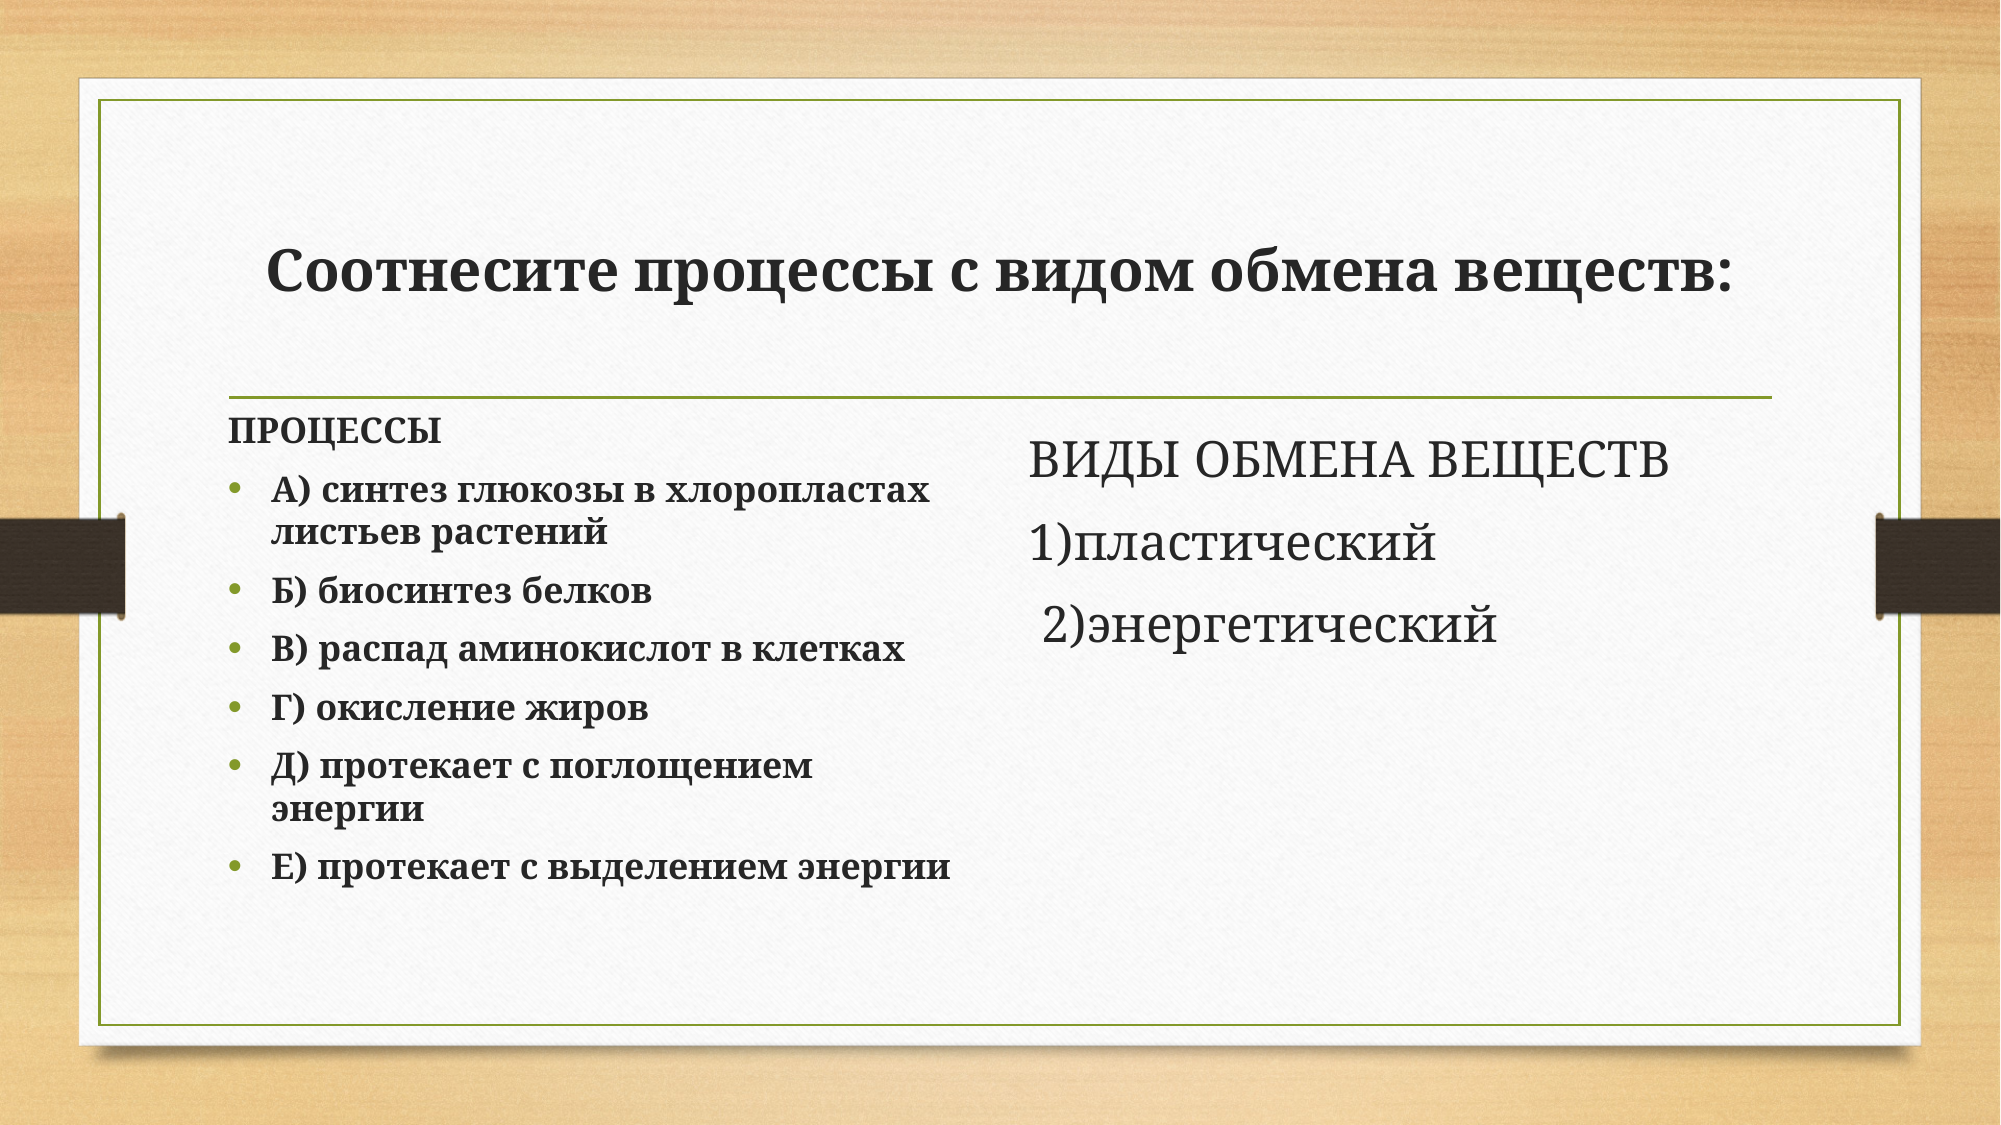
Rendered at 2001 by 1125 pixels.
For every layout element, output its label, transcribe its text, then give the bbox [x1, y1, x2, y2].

list ПРОЦЕССЫ А) синтез глюкозы в хлоропластах листьев растений Б) биосинтез белков В) распад аминокислот в клетках Г) окисление жиров Д) протекает с поглощением энергии Е) протекает с выделением энергии [213, 400, 987, 963]
title Соотнесите процессы с видом обмена веществ: [212, 161, 1788, 375]
picture [0, 0, 2001, 1125]
list ВИДЫ ОБМЕНА ВЕЩЕСТВ 1)пластический 2)энергетический [1013, 420, 1788, 963]
